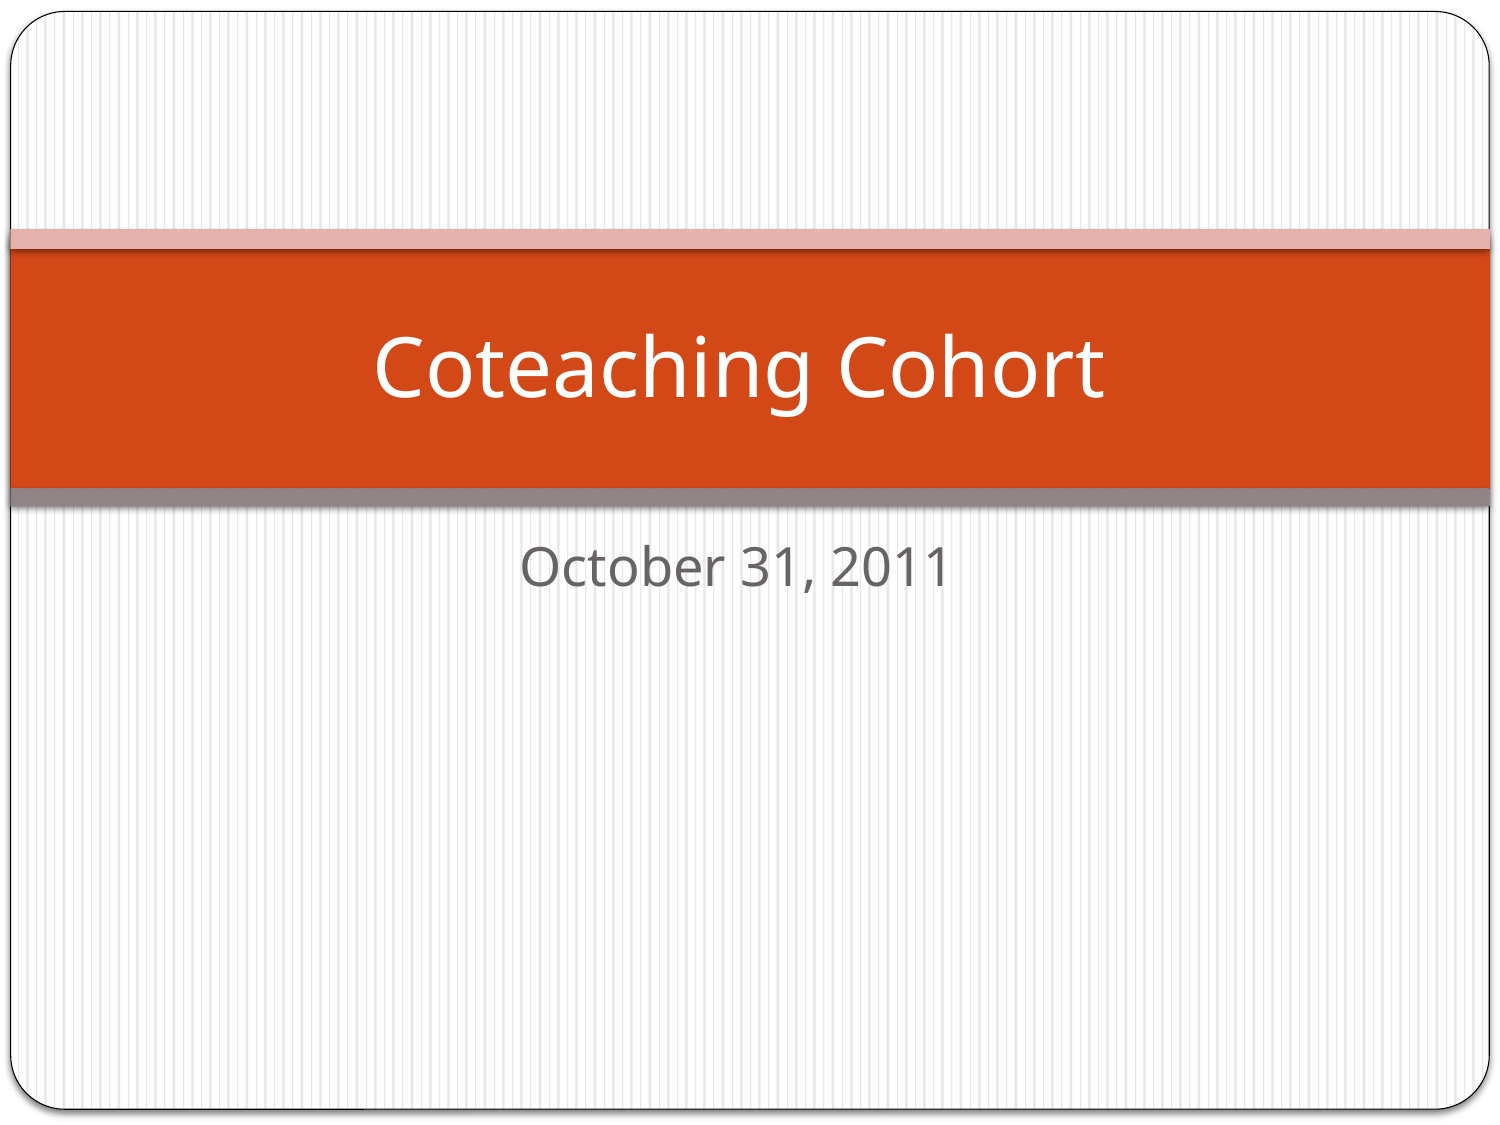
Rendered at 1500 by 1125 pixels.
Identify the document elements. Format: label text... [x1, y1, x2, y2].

title Coteaching Cohort [75, 247, 1425, 489]
subtitle October 31, 2011 [212, 525, 1263, 788]
